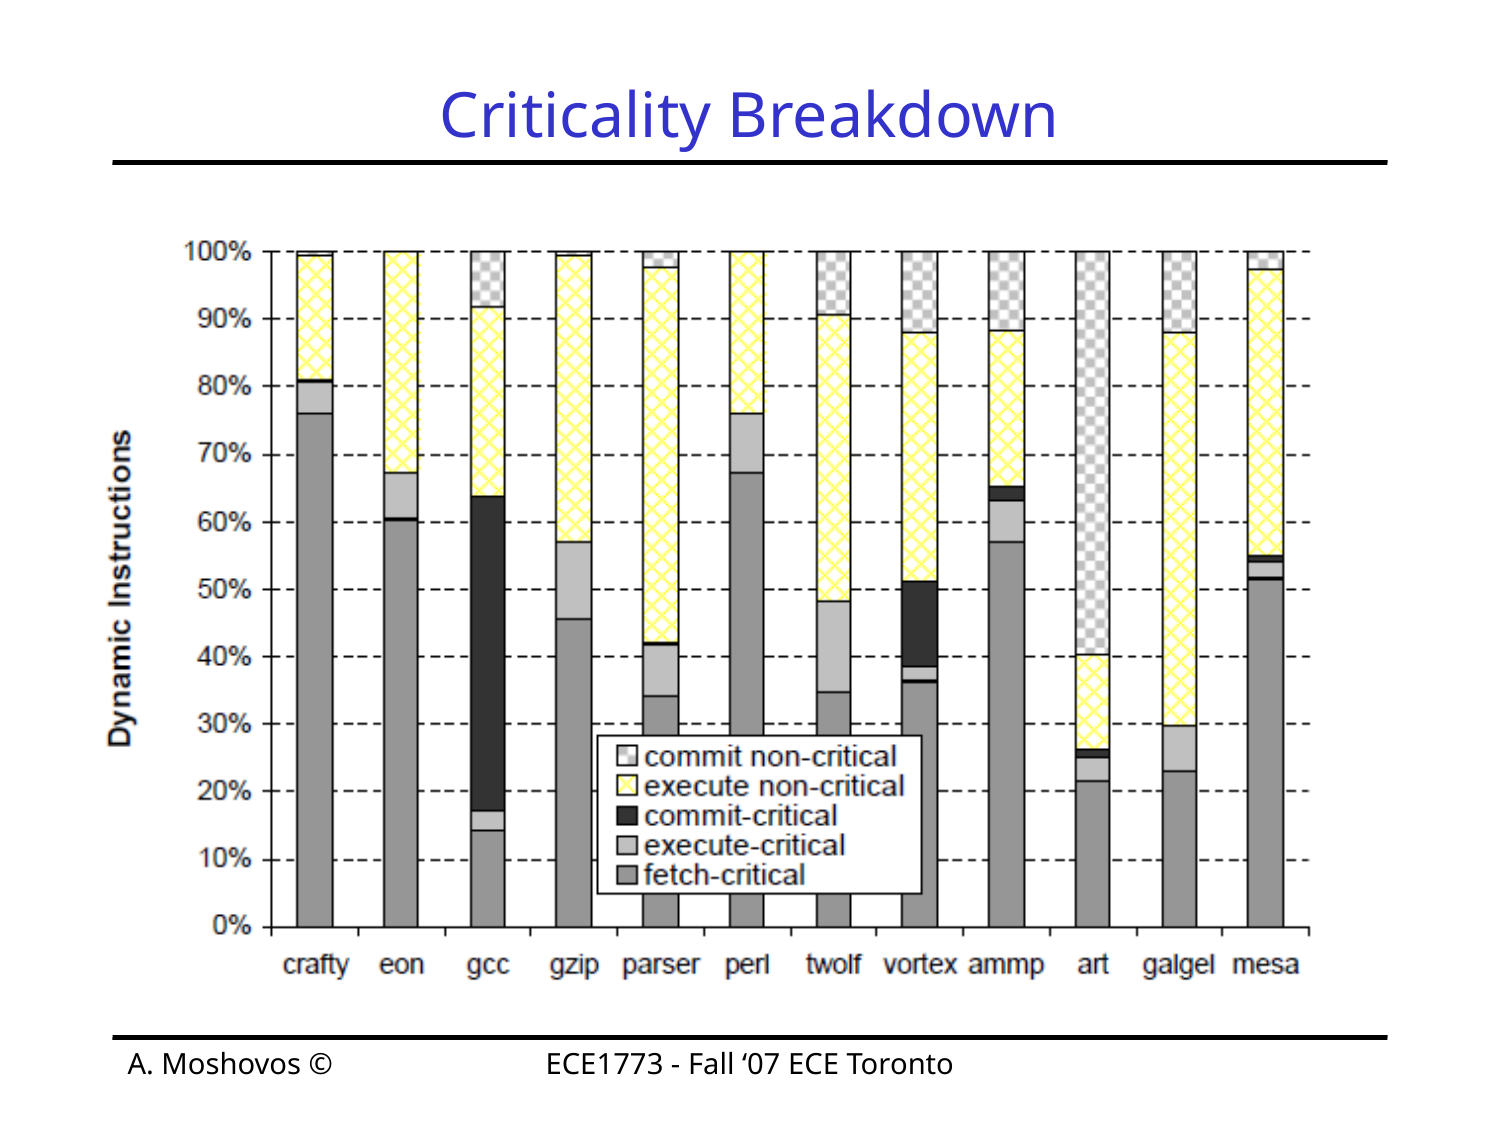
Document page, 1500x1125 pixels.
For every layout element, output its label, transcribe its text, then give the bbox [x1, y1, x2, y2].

slide_number A. Moshovos © [112, 1037, 426, 1101]
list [97, 173, 1350, 992]
title Criticality Breakdown [112, 62, 1388, 163]
footer ECE1773 - Fall ‘07 ECE Toronto [487, 1037, 1013, 1101]
